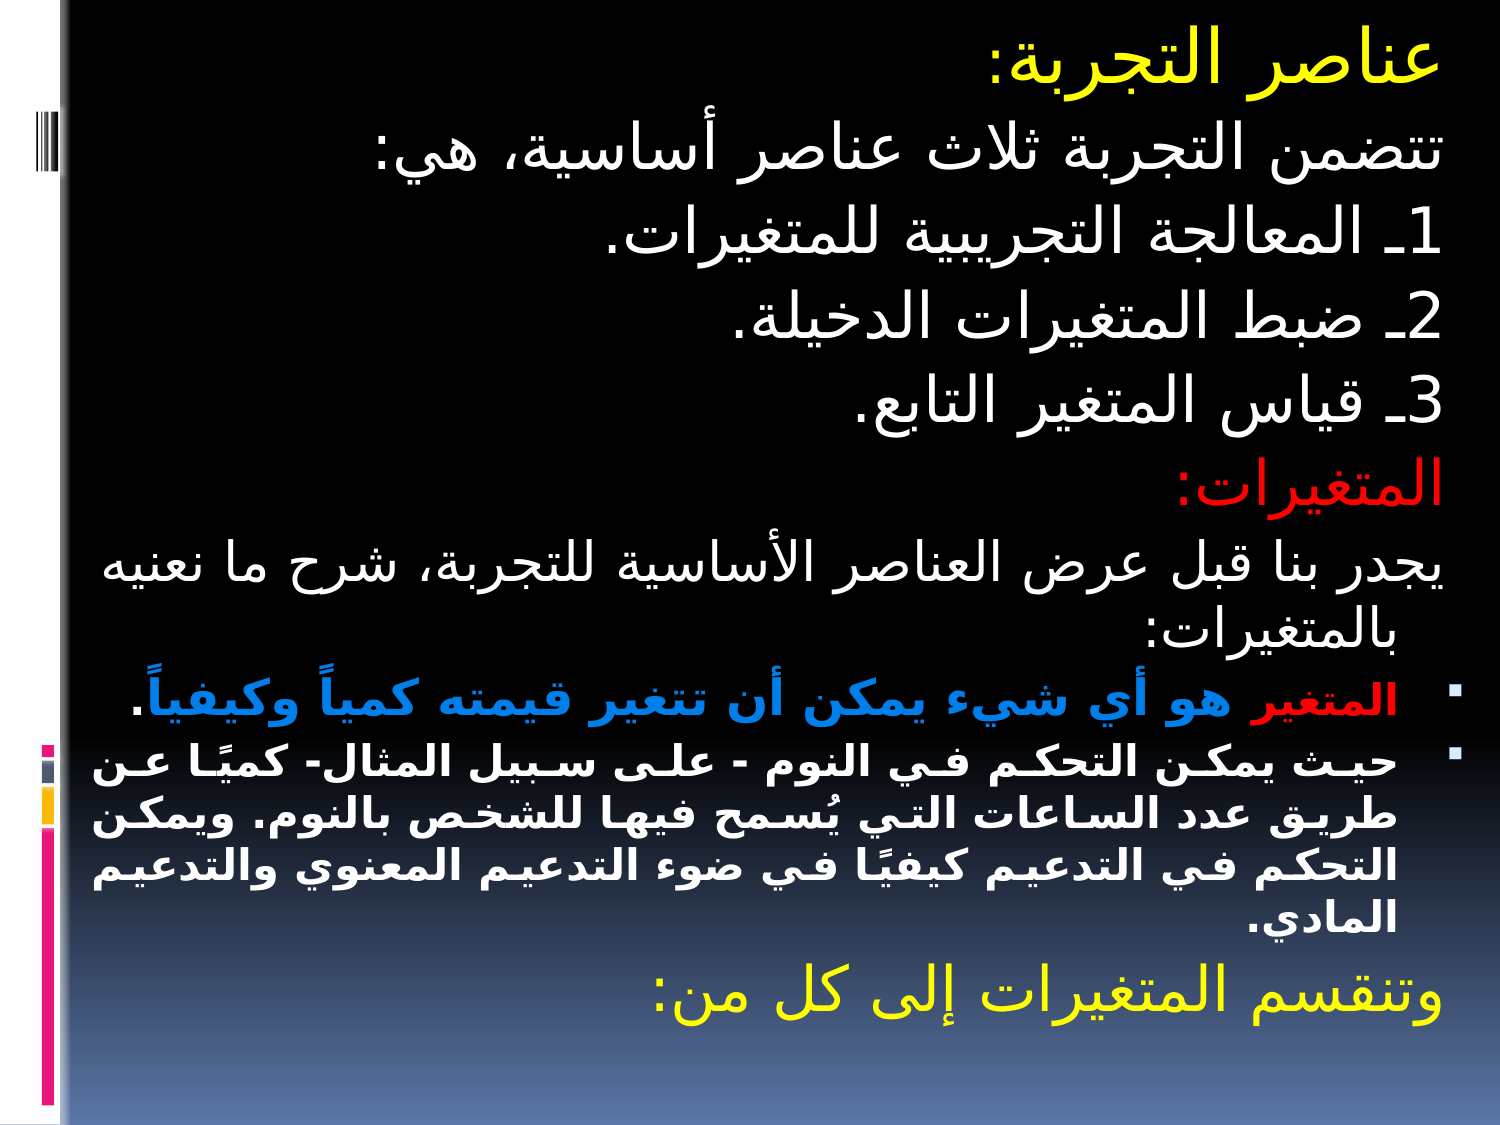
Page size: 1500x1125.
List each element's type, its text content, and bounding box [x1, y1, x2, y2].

list عناصر التجربة: تتضمن التجربة ثلاث عناصر أساسية، هي: 1ـ المعالجة التجريبية للمتغيرات. 2ـ ضبط المتغيرات الدخيلة. 3ـ قياس المتغير التابع. المتغيرات: يجدر بنا قبل عرض العناصر الأساسية للتجربة، شرح ما نعنيه بالمتغيرات: المتغير هو أي شيء يمكن أن تتغير قيمته كمياً وكيفياً. حيث يمكن التحكم في النوم - على سبيل المثال- كميًا عن طريق عدد الساعات التي يُسمح فيها للشخص بالنوم. ويمكن التحكم في التدعيم كيفيًا في ضوء التدعيم المعنوي والتدعيم المادي. وتنقسم المتغيرات إلى كل من: [76, 0, 1471, 1043]
